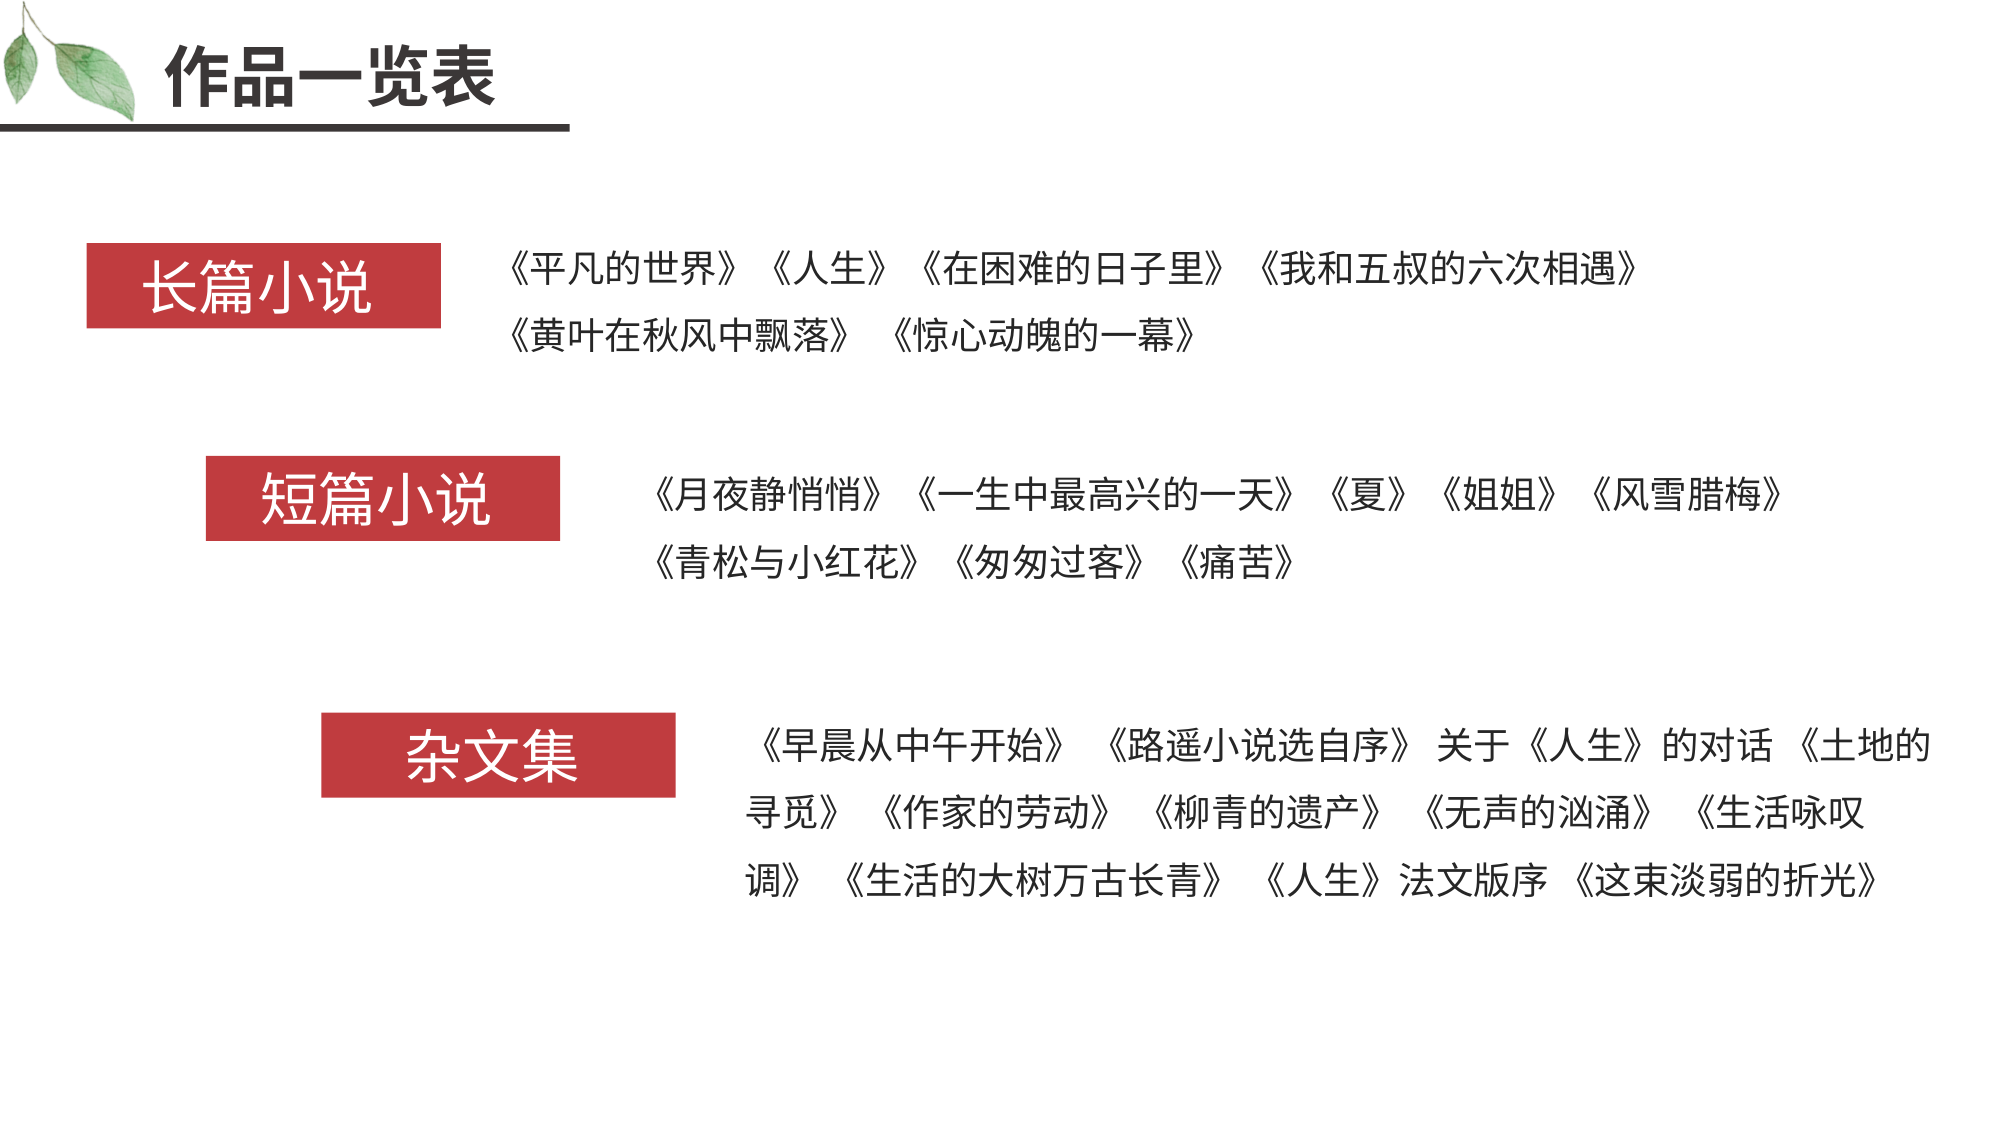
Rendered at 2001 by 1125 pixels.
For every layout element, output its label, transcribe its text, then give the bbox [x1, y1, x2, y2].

text_box 《平凡的世界》《人生》《在困难的日子里》《我和五叔的六次相遇》 《黄叶在秋风中飘落》 《惊心动魄的一幕》 [477, 214, 1698, 365]
text_box [0, 123, 571, 133]
text_box 杂文集 [320, 711, 677, 799]
text_box 作品一览表 [149, 27, 513, 123]
text_box 《早晨从中午开始》 《路遥小说选自序》 关于《人生》的对话 《土地的寻觅》 《作家的劳动》 《柳青的遗产》 《无声的汹涌》 《生活咏叹调》 《生活的大树万古长青》 《人生》法文版序 《这束淡弱的折光》 [729, 691, 1950, 910]
text_box 短篇小说 [205, 455, 561, 542]
text_box 《月夜静悄悄》《一生中最高兴的一天》《夏》《姐姐》《风雪腊梅》《青松与小红花》《匆匆过客》《痛苦》 [622, 441, 1843, 592]
text_box 长篇小说 [86, 242, 442, 329]
picture [0, 0, 140, 123]
